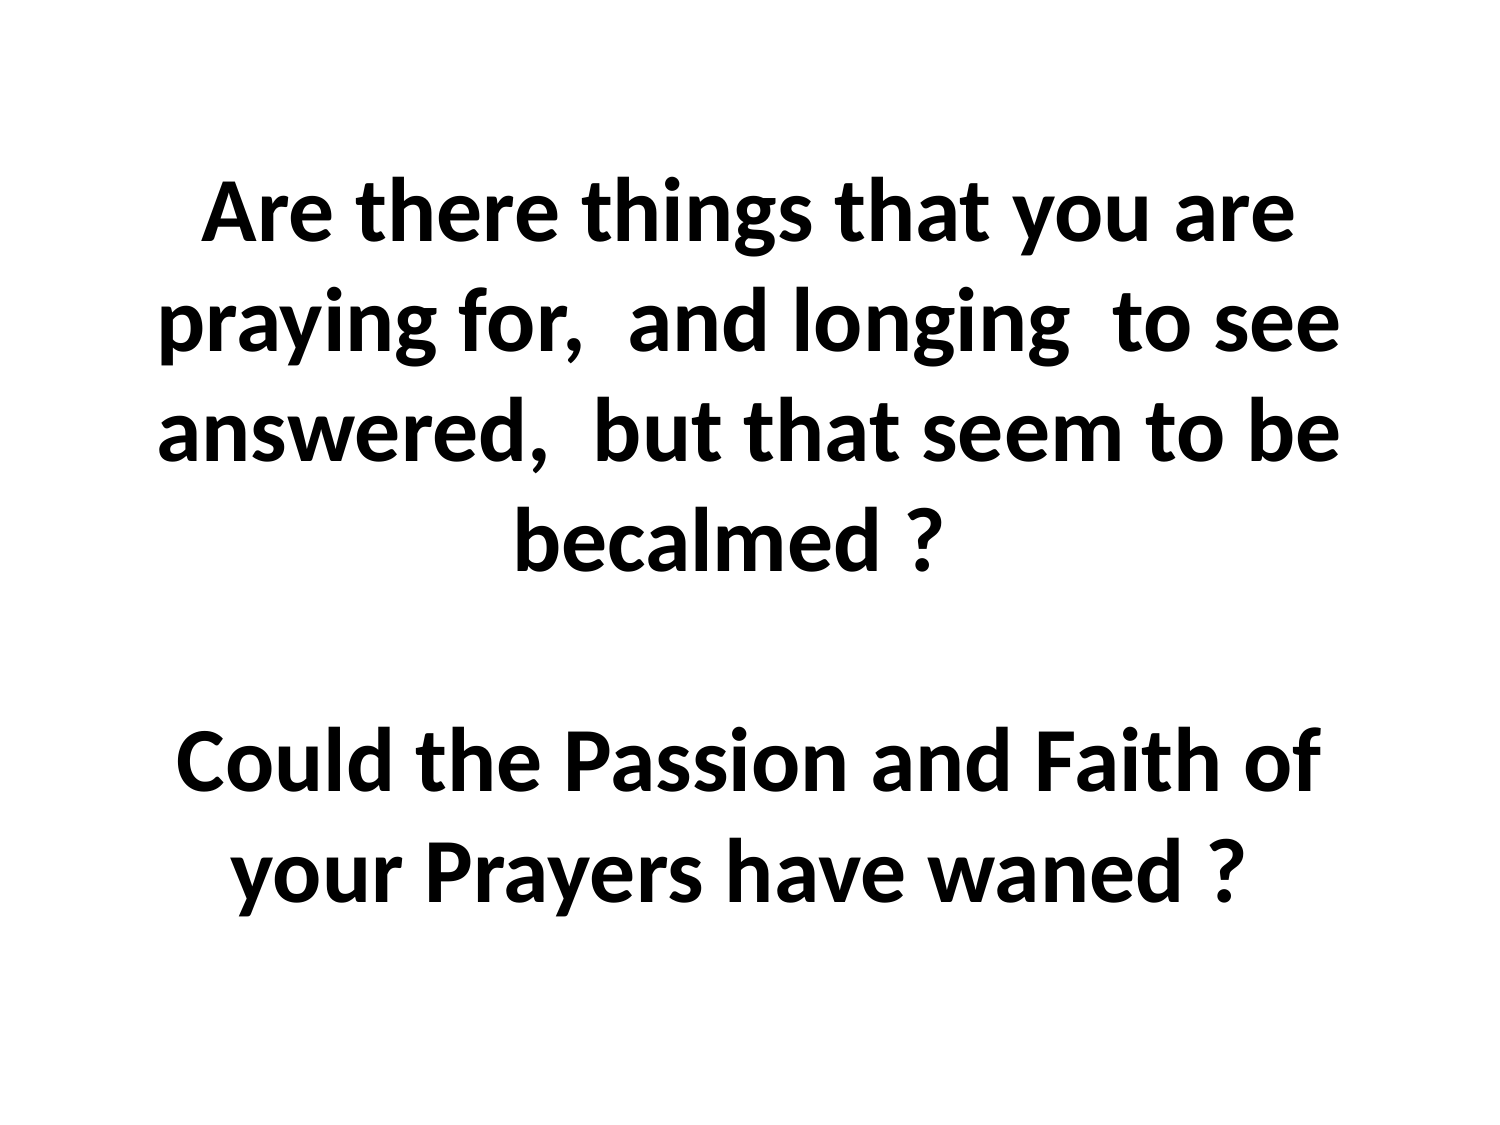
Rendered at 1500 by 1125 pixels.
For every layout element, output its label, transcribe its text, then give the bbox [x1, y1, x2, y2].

title Are there things that you are praying for, and longing to see answered, but that seem to be becalmed ? Could the Passion and Faith of your Prayers have waned ? [75, 45, 1425, 1025]
